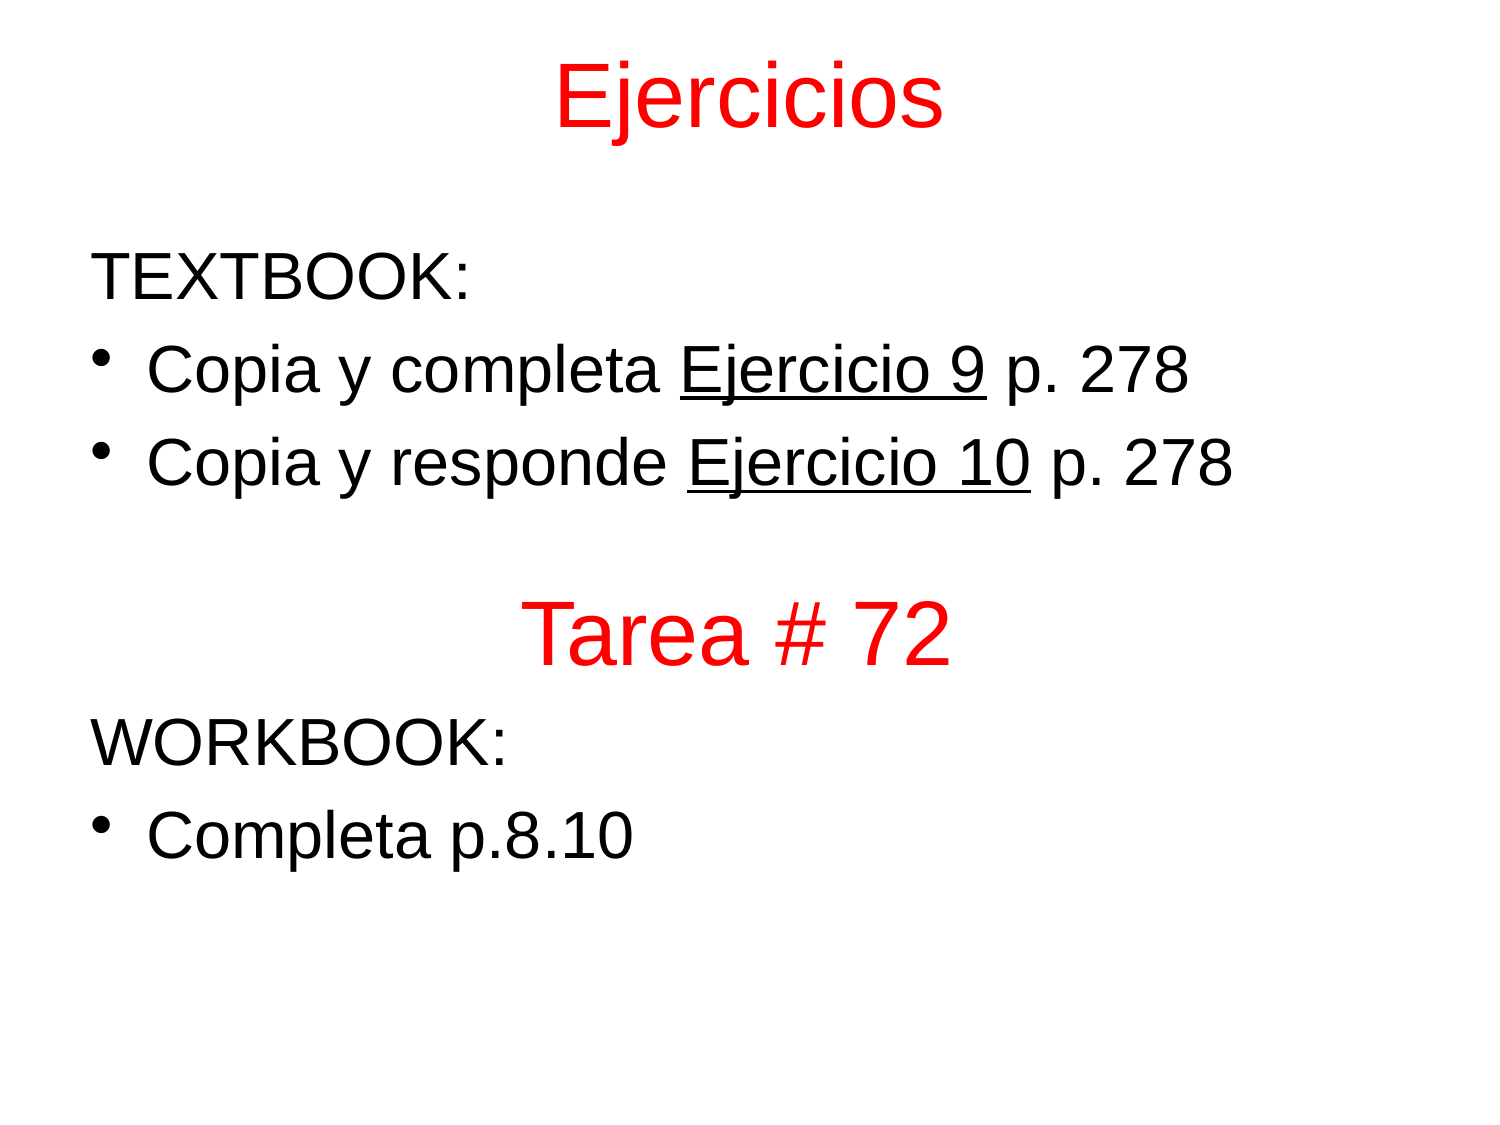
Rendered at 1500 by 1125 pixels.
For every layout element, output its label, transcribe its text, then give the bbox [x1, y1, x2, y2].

text_box Tarea # 72 [62, 549, 1413, 708]
title Ejercicios [75, 12, 1425, 171]
list TEXTBOOK: Copia y completa Ejercicio 9 p. 278 Copia y responde Ejercicio 10 p. 278 WORKBOOK: Completa p.8.10 [75, 224, 1425, 1005]
